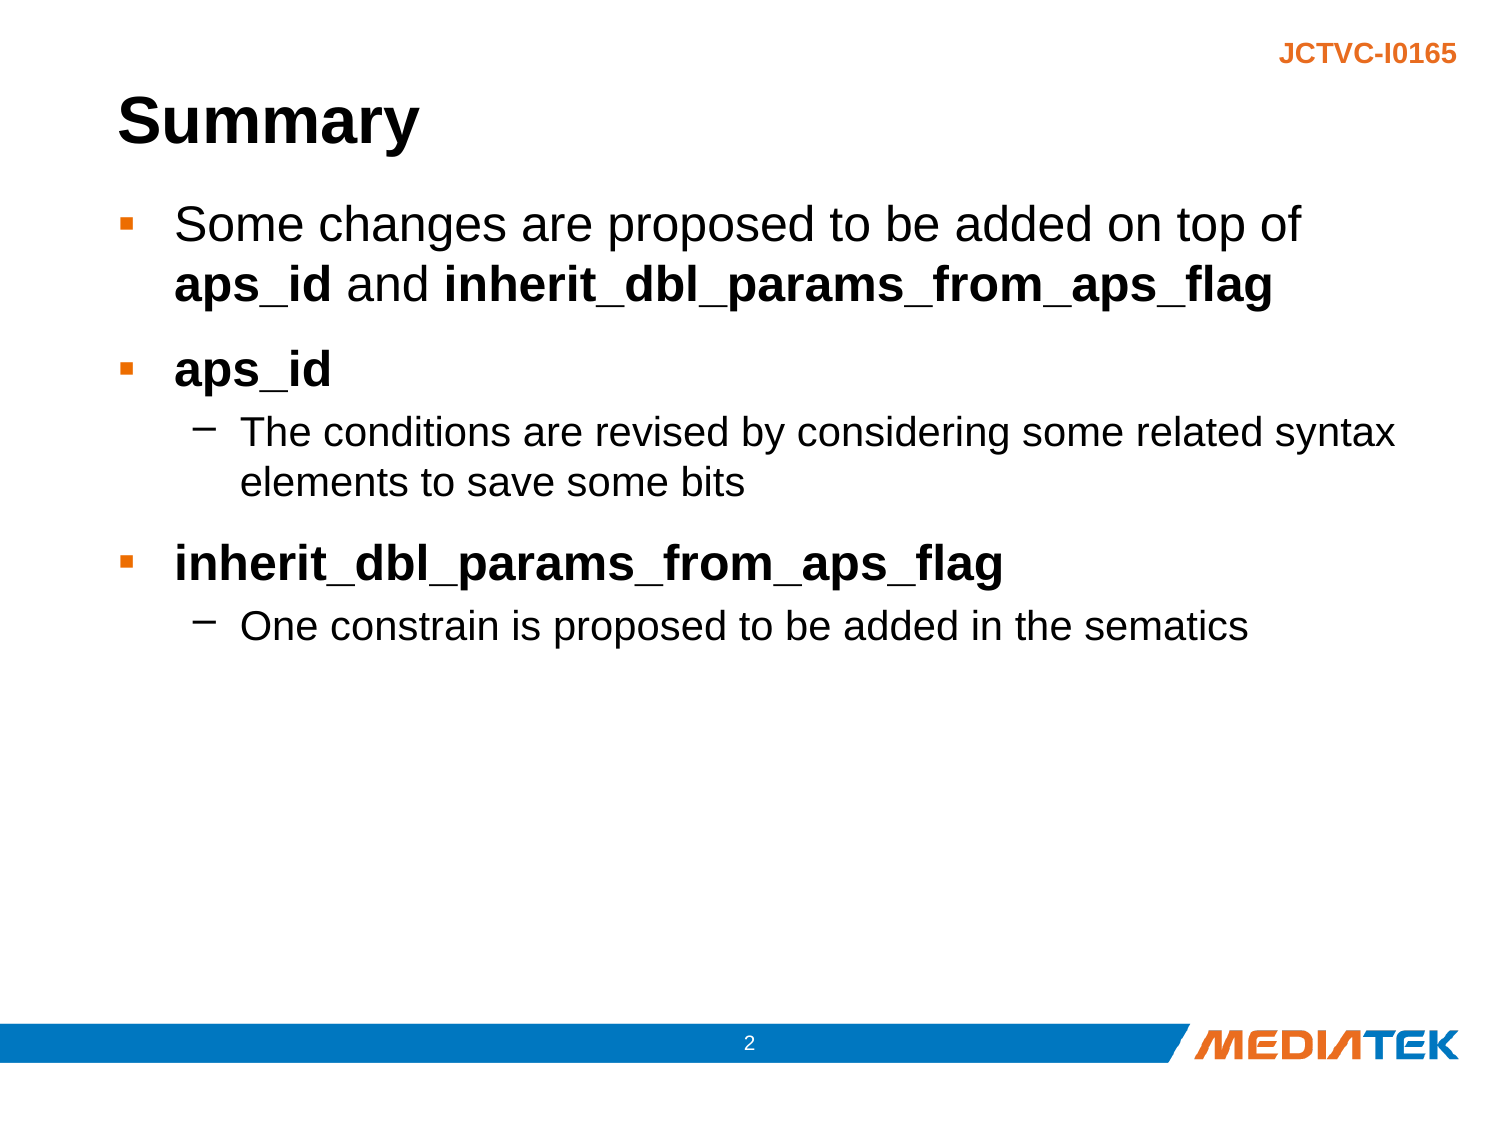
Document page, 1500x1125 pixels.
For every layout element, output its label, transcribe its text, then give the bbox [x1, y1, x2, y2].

picture [0, 1023, 711, 1063]
title Summary [101, 62, 1425, 172]
slide_number 1 [711, 1022, 789, 1090]
list Some changes are proposed to be added on top of aps_id and inherit_dbl_params_from_aps_flag aps_id The conditions are revised by considering some related syntax elements to save some bits inherit_dbl_params_from_aps_flag One constrain is proposed to be added in the sematics [102, 184, 1425, 1023]
picture [789, 1023, 1459, 1063]
